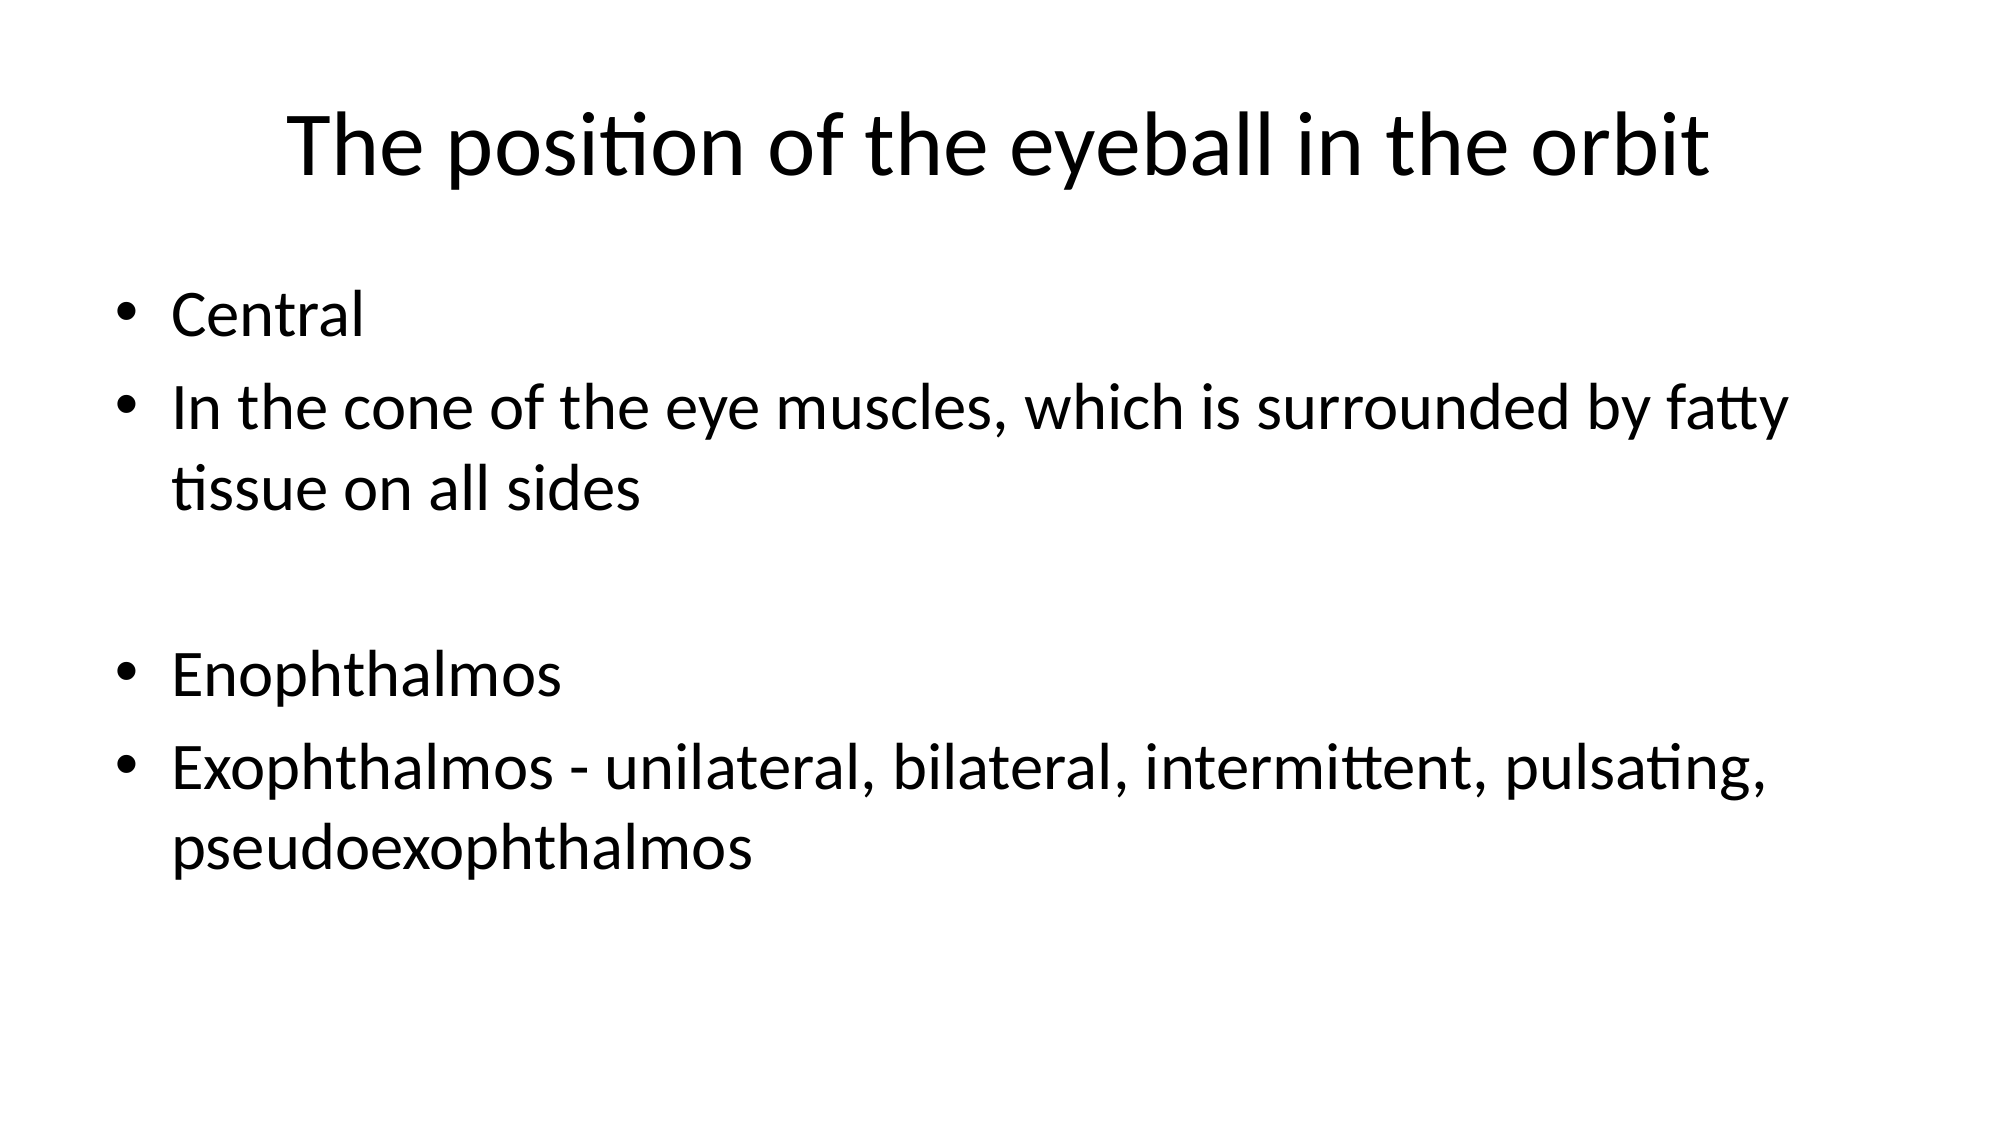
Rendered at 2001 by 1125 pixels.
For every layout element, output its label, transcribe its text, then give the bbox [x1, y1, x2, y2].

list Central In the cone of the eye muscles, which is surrounded by fatty tissue on all sides Enophthalmos Exophthalmos - unilateral, bilateral, intermittent, pulsating, pseudoexophthalmos [99, 262, 1900, 1005]
title The position of the eyeball in the orbit [99, 45, 1900, 233]
